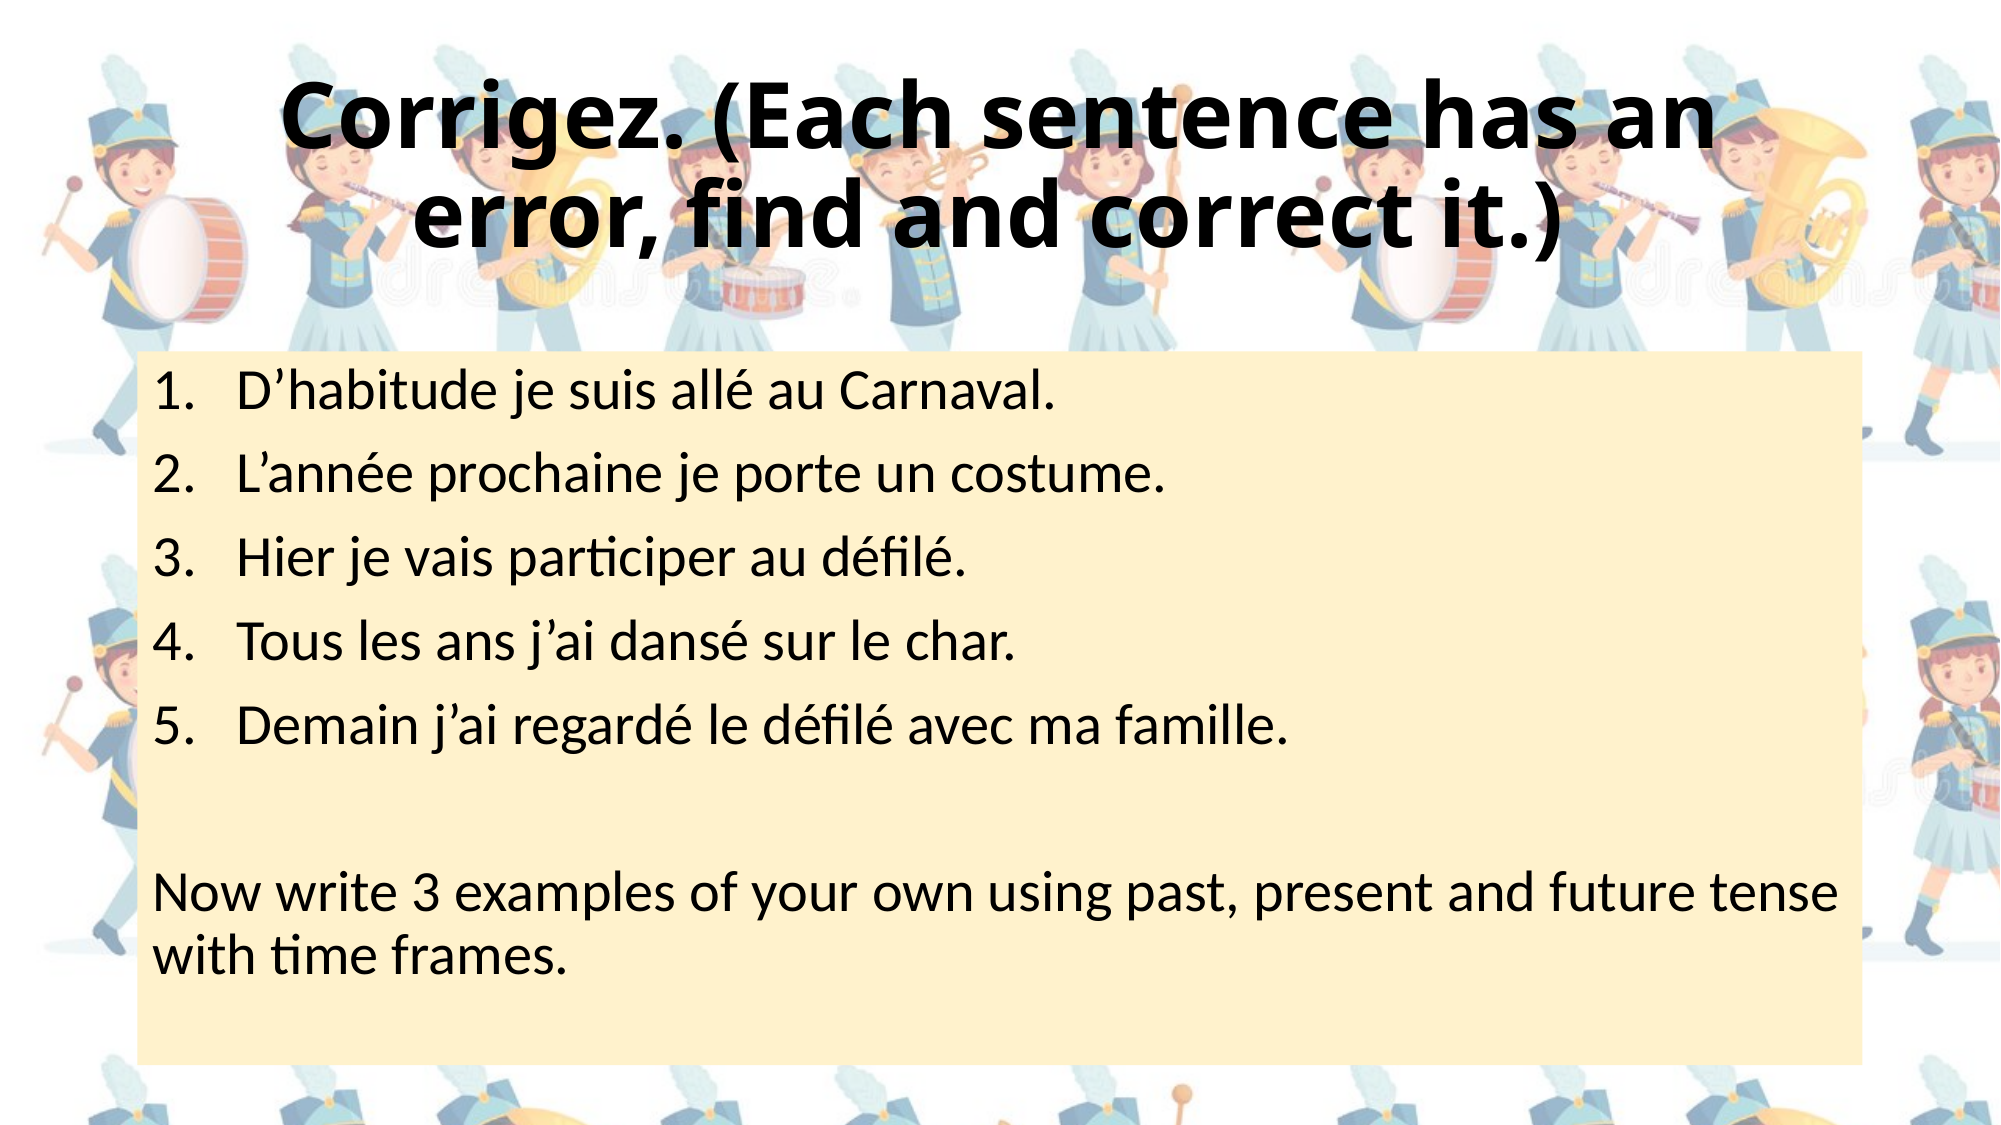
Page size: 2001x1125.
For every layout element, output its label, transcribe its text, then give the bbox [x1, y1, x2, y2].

title Corrigez. (Each sentence has an error, find and correct it.) [137, 59, 1863, 278]
list D’habitude je suis allé au Carnaval. L’année prochaine je porte un costume. Hier je vais participer au défilé. Tous les ans j’ai dansé sur le char. Demain j’ai regardé le défilé avec ma famille. Now write 3 examples of your own using past, present and future tense with time frames. [137, 351, 1863, 1066]
